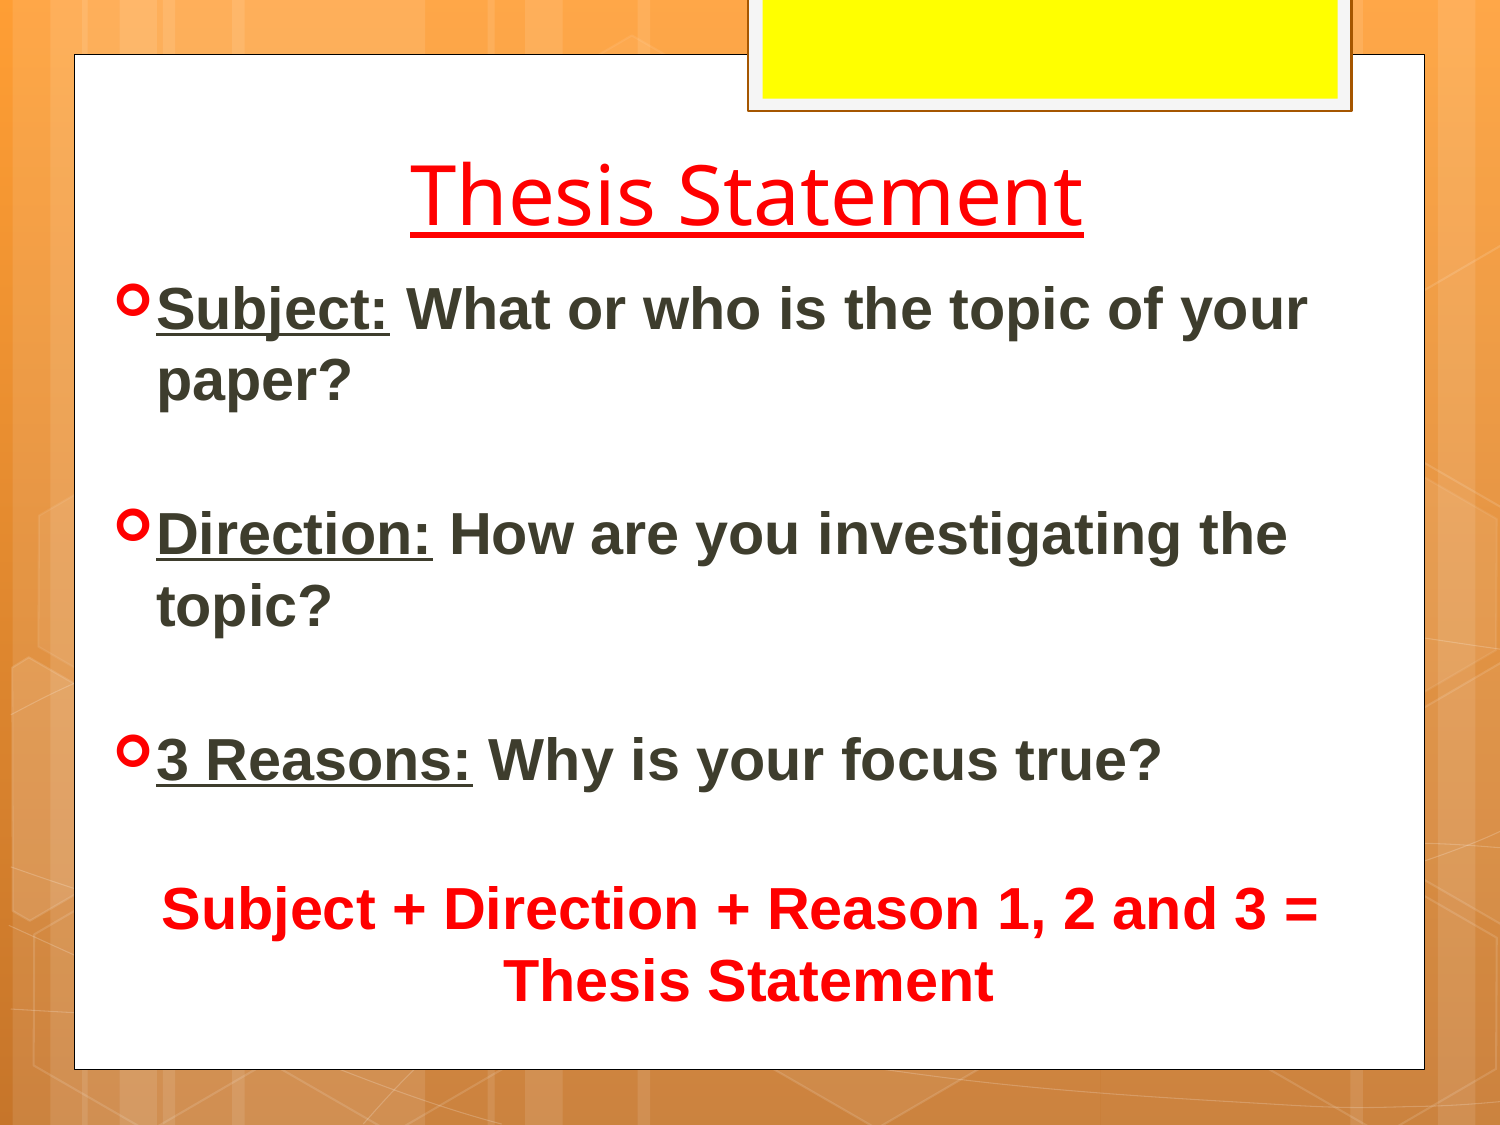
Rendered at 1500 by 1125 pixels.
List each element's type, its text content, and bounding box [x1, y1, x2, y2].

title Thesis Statement [171, 62, 1324, 250]
list Subject: What or who is the topic of your paper? Direction: How are you investigating the topic? 3 Reasons: Why is your focus true? Subject + Direction + Reason 1, 2 and 3 = Thesis Statement [87, 262, 1400, 1025]
